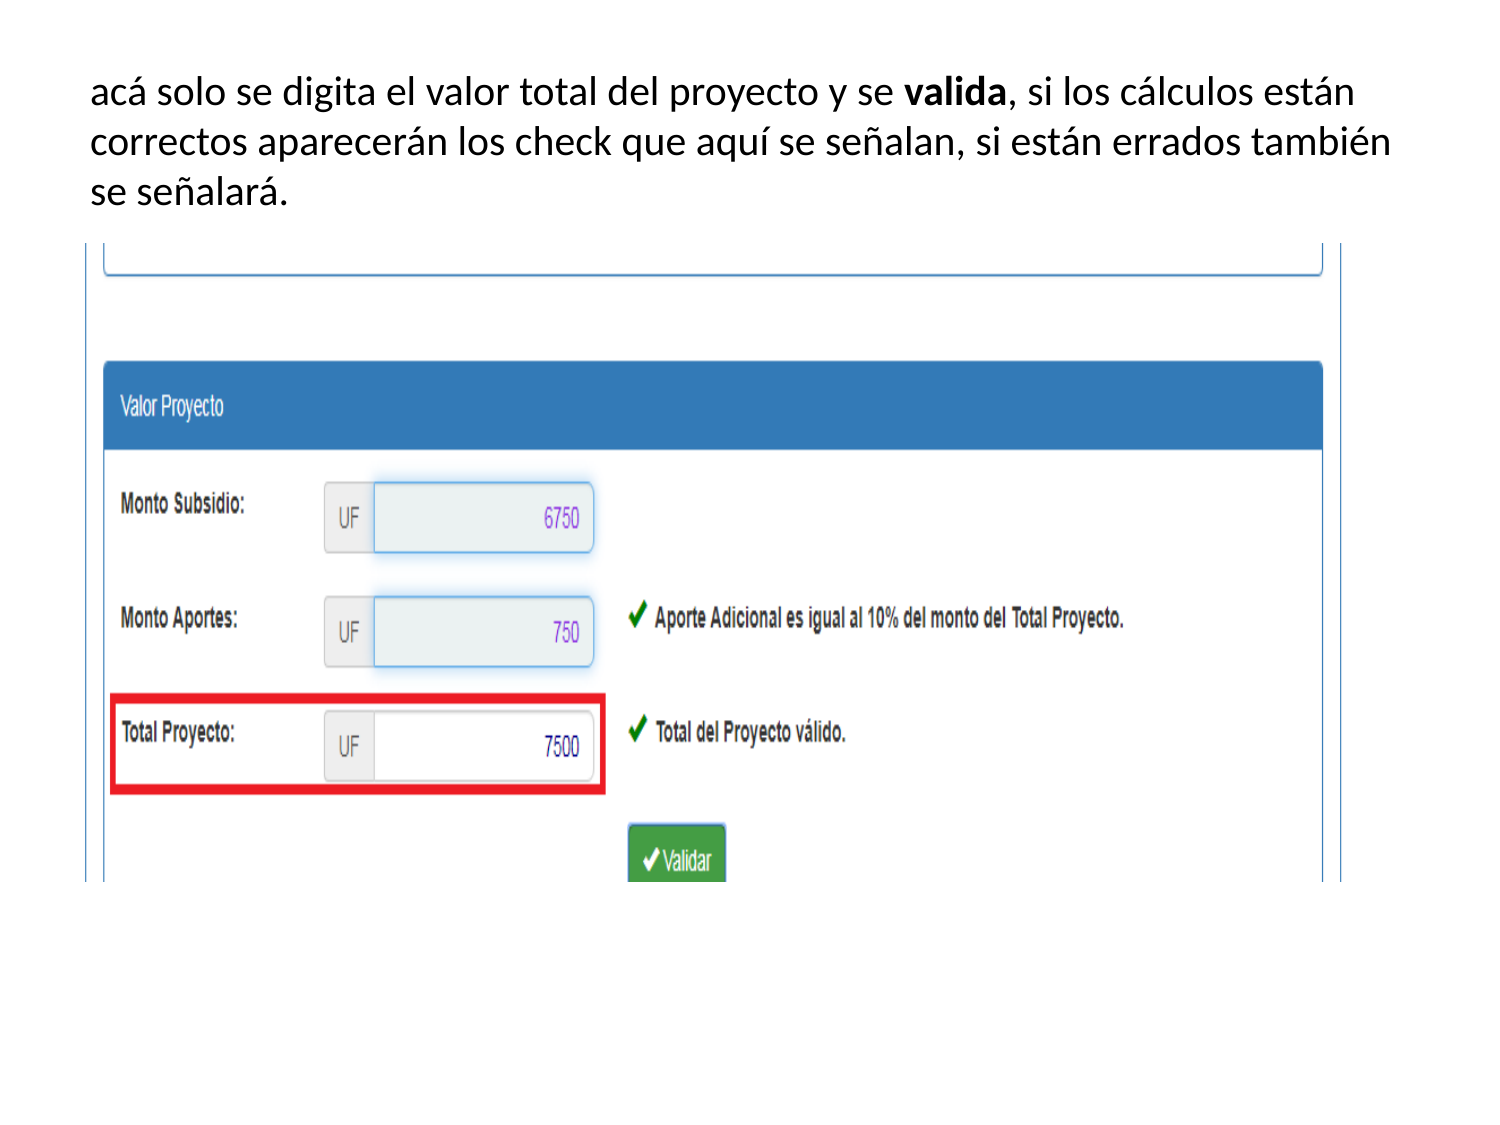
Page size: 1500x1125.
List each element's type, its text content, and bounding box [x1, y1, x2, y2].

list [74, 243, 1426, 882]
title acá solo se digita el valor total del proyecto y se valida, si los cálculos están correctos aparecerán los check que aquí se señalan, si están errados también se señalará. [75, 45, 1425, 233]
